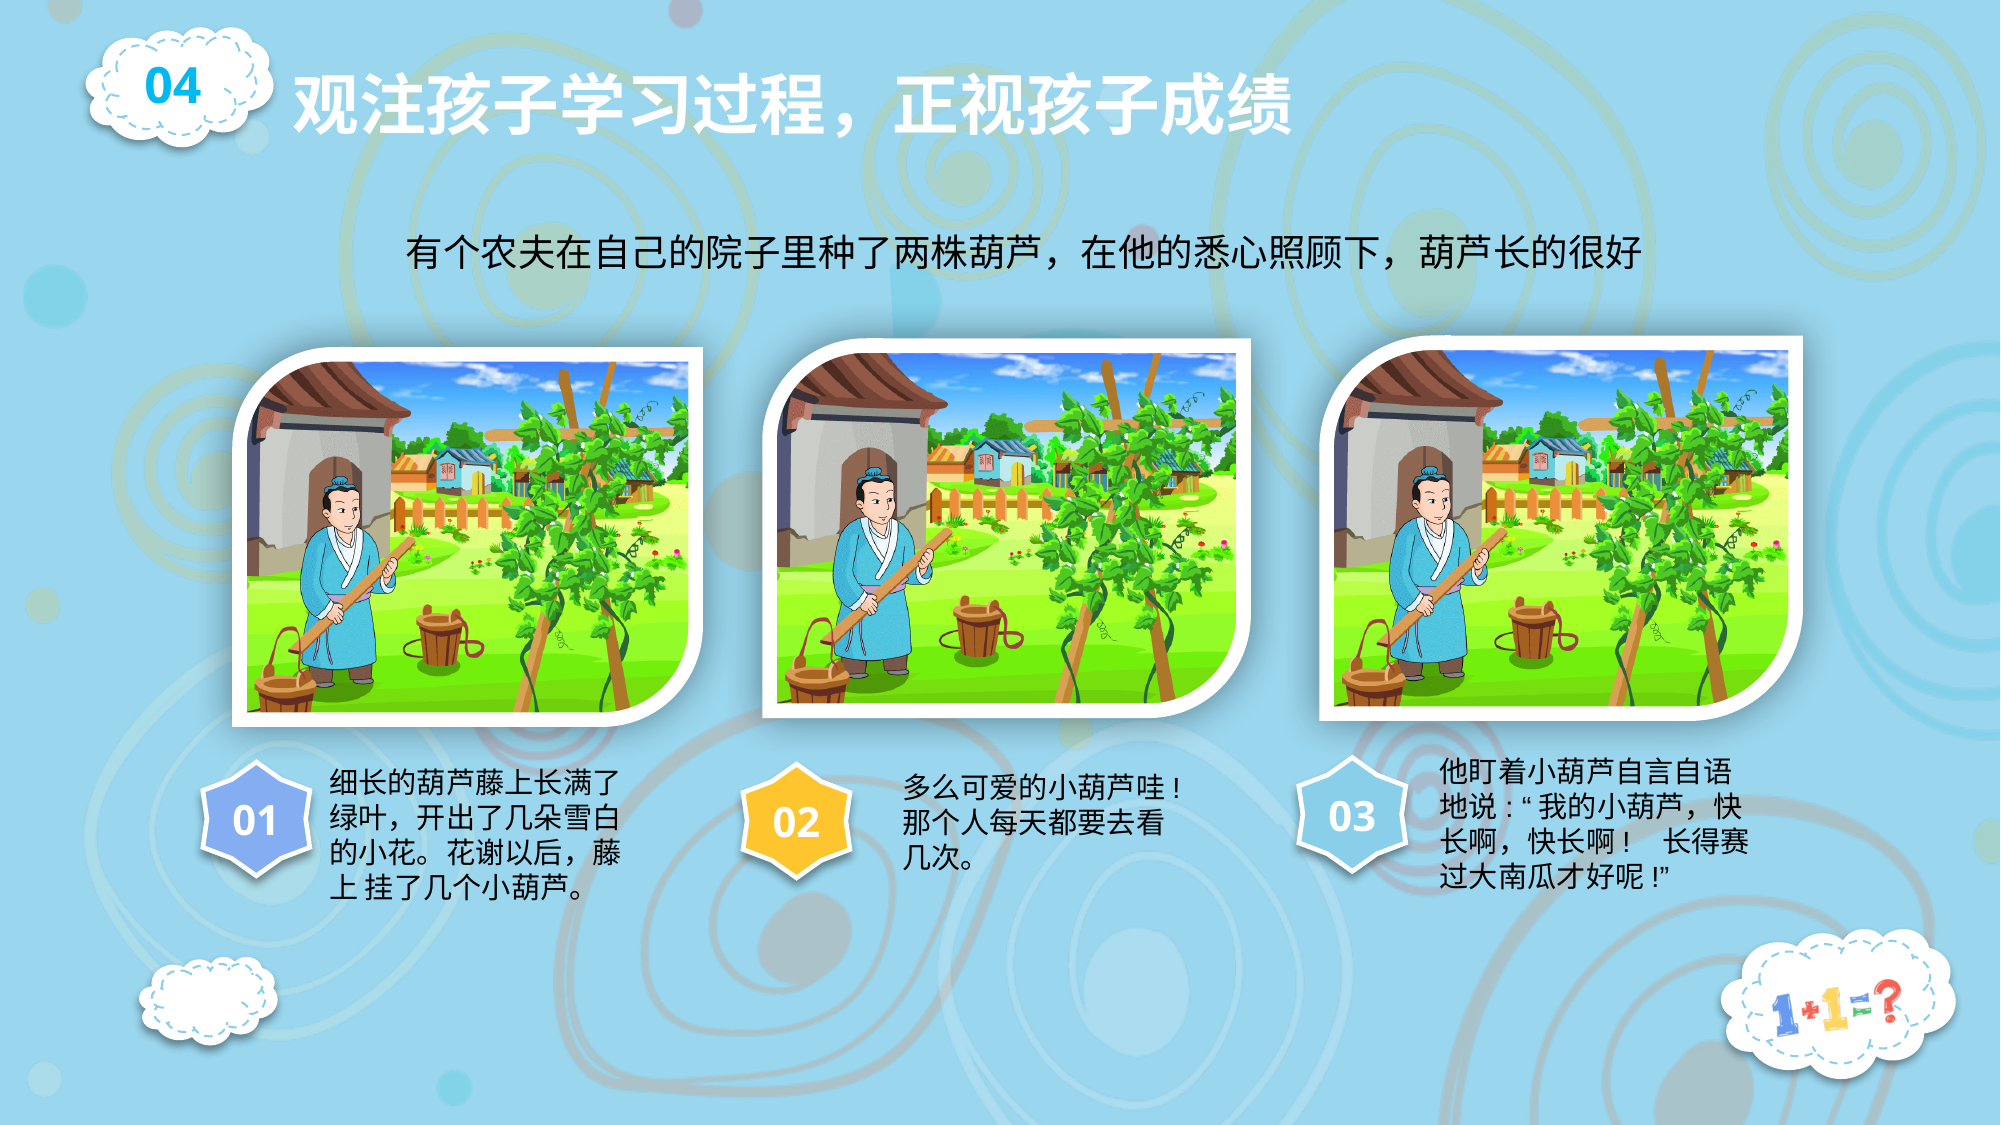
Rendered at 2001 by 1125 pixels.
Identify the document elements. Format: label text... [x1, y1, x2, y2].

picture [239, 354, 696, 720]
text_box 观注孩子学习过程，正视孩子成绩 [277, 55, 1378, 150]
text_box 细长的葫芦藤上长满了绿叶，开出了几朵雪白的小花。花谢以后，藤上 挂了几个小葫芦。 [314, 757, 641, 913]
text_box 03 [1297, 756, 1407, 873]
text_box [85, 26, 274, 147]
text_box 有个农夫在自己的院子里种了两株葫芦，在他的悉心照顾下，葫芦长的很好 [390, 221, 1659, 282]
picture [1326, 342, 1796, 714]
text_box 02 [741, 762, 852, 880]
text_box 他盯着小葫芦自言自语地说: “我的小葫芦，快长啊，快长啊! 长得赛过大南瓜才好呢!” [1425, 745, 1771, 901]
picture [769, 345, 1244, 711]
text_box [1721, 928, 1956, 1079]
text_box 01 [201, 760, 311, 878]
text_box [139, 956, 278, 1046]
text_box 多么可爱的小葫芦哇! 那个人每天都要去看几次。 [887, 761, 1208, 882]
